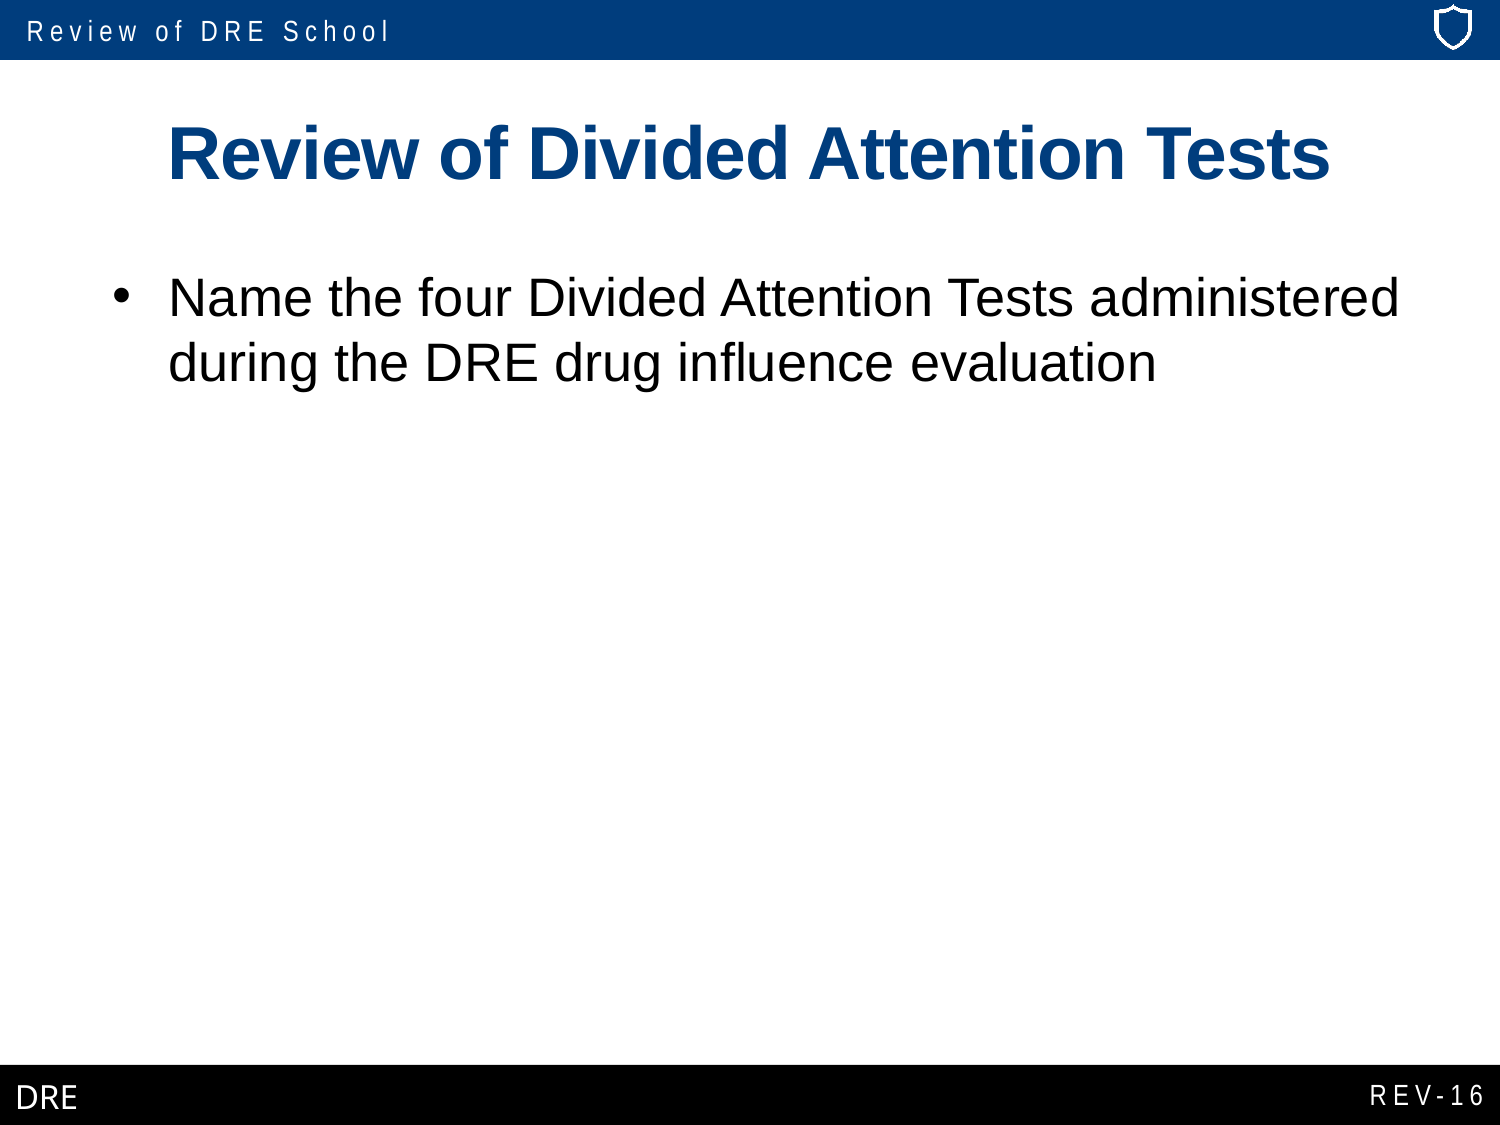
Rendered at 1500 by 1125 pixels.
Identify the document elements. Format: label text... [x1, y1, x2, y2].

slide_number REV-16 [1218, 1063, 1499, 1124]
title Review of Divided Attention Tests [75, 75, 1425, 225]
picture [1434, 4, 1472, 50]
list Name the four Divided Attention Tests administered during the DRE drug influence evaluation [75, 254, 1425, 1005]
